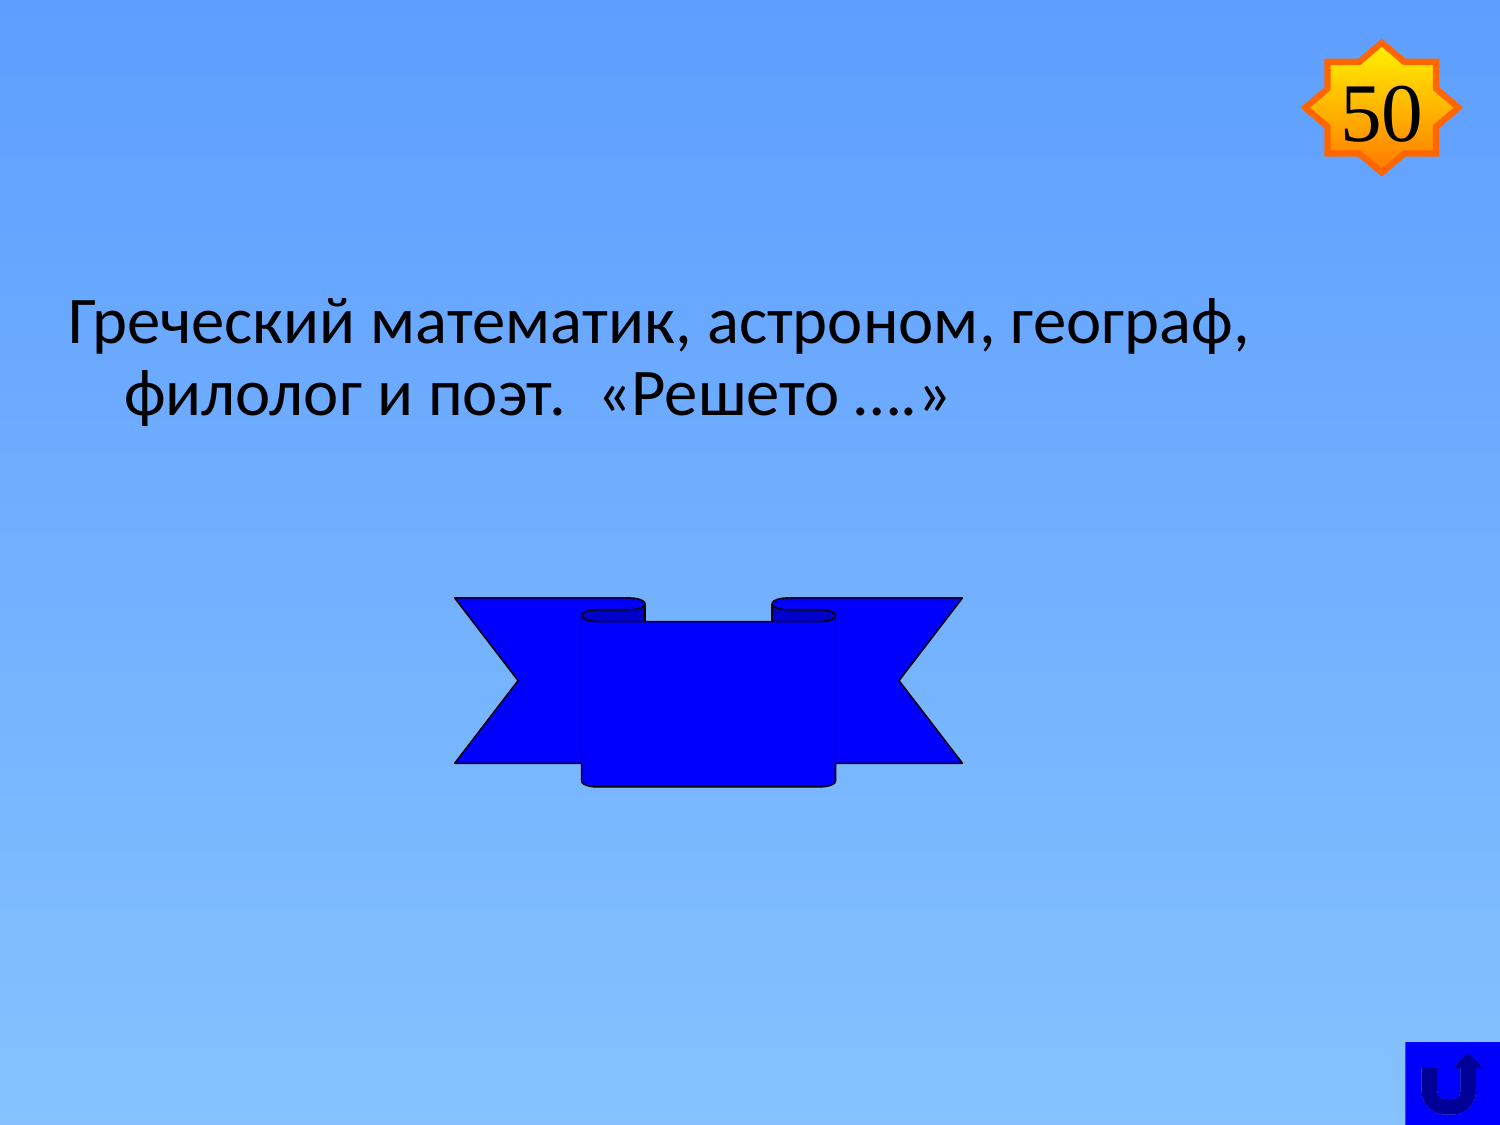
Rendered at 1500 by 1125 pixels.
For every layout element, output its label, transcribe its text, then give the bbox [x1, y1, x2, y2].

text_box [1405, 1042, 1500, 1125]
list Греческий математик, астроном, географ, филолог и поэт. «Решето ….» ЭРАТОСФЕН [53, 278, 1459, 1047]
text_box [454, 597, 963, 787]
text_box 50 [1305, 42, 1459, 173]
